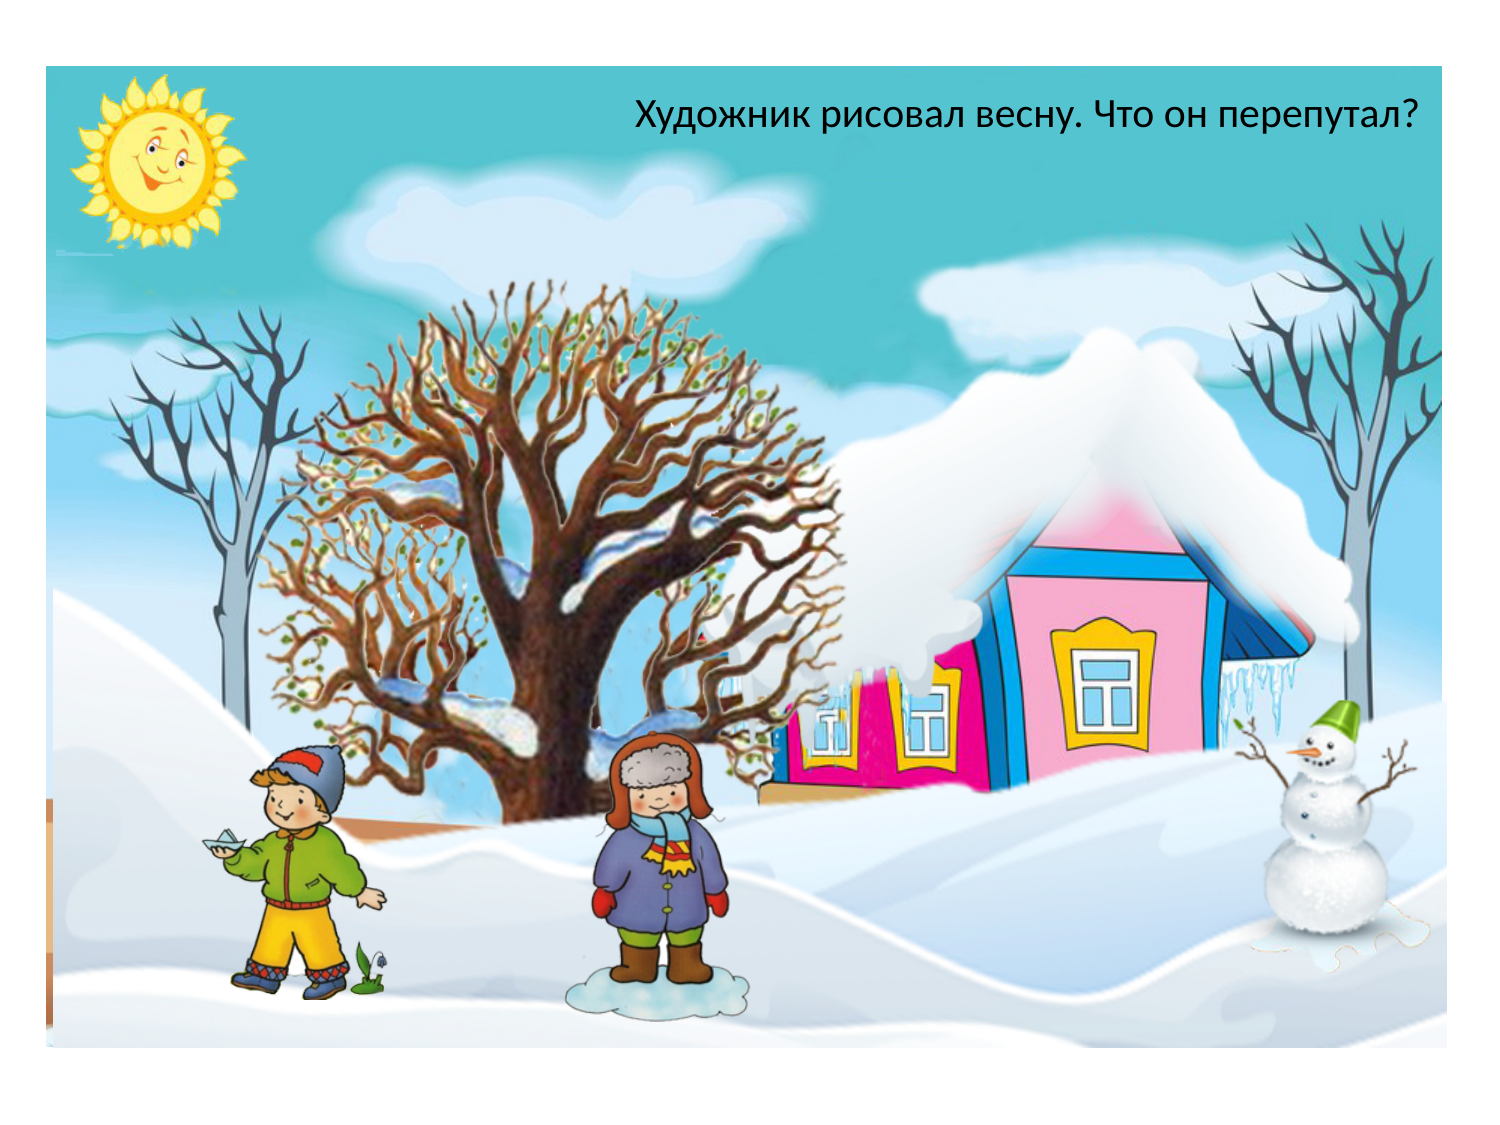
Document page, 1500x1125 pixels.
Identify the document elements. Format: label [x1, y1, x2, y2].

picture [46, 66, 1448, 1048]
